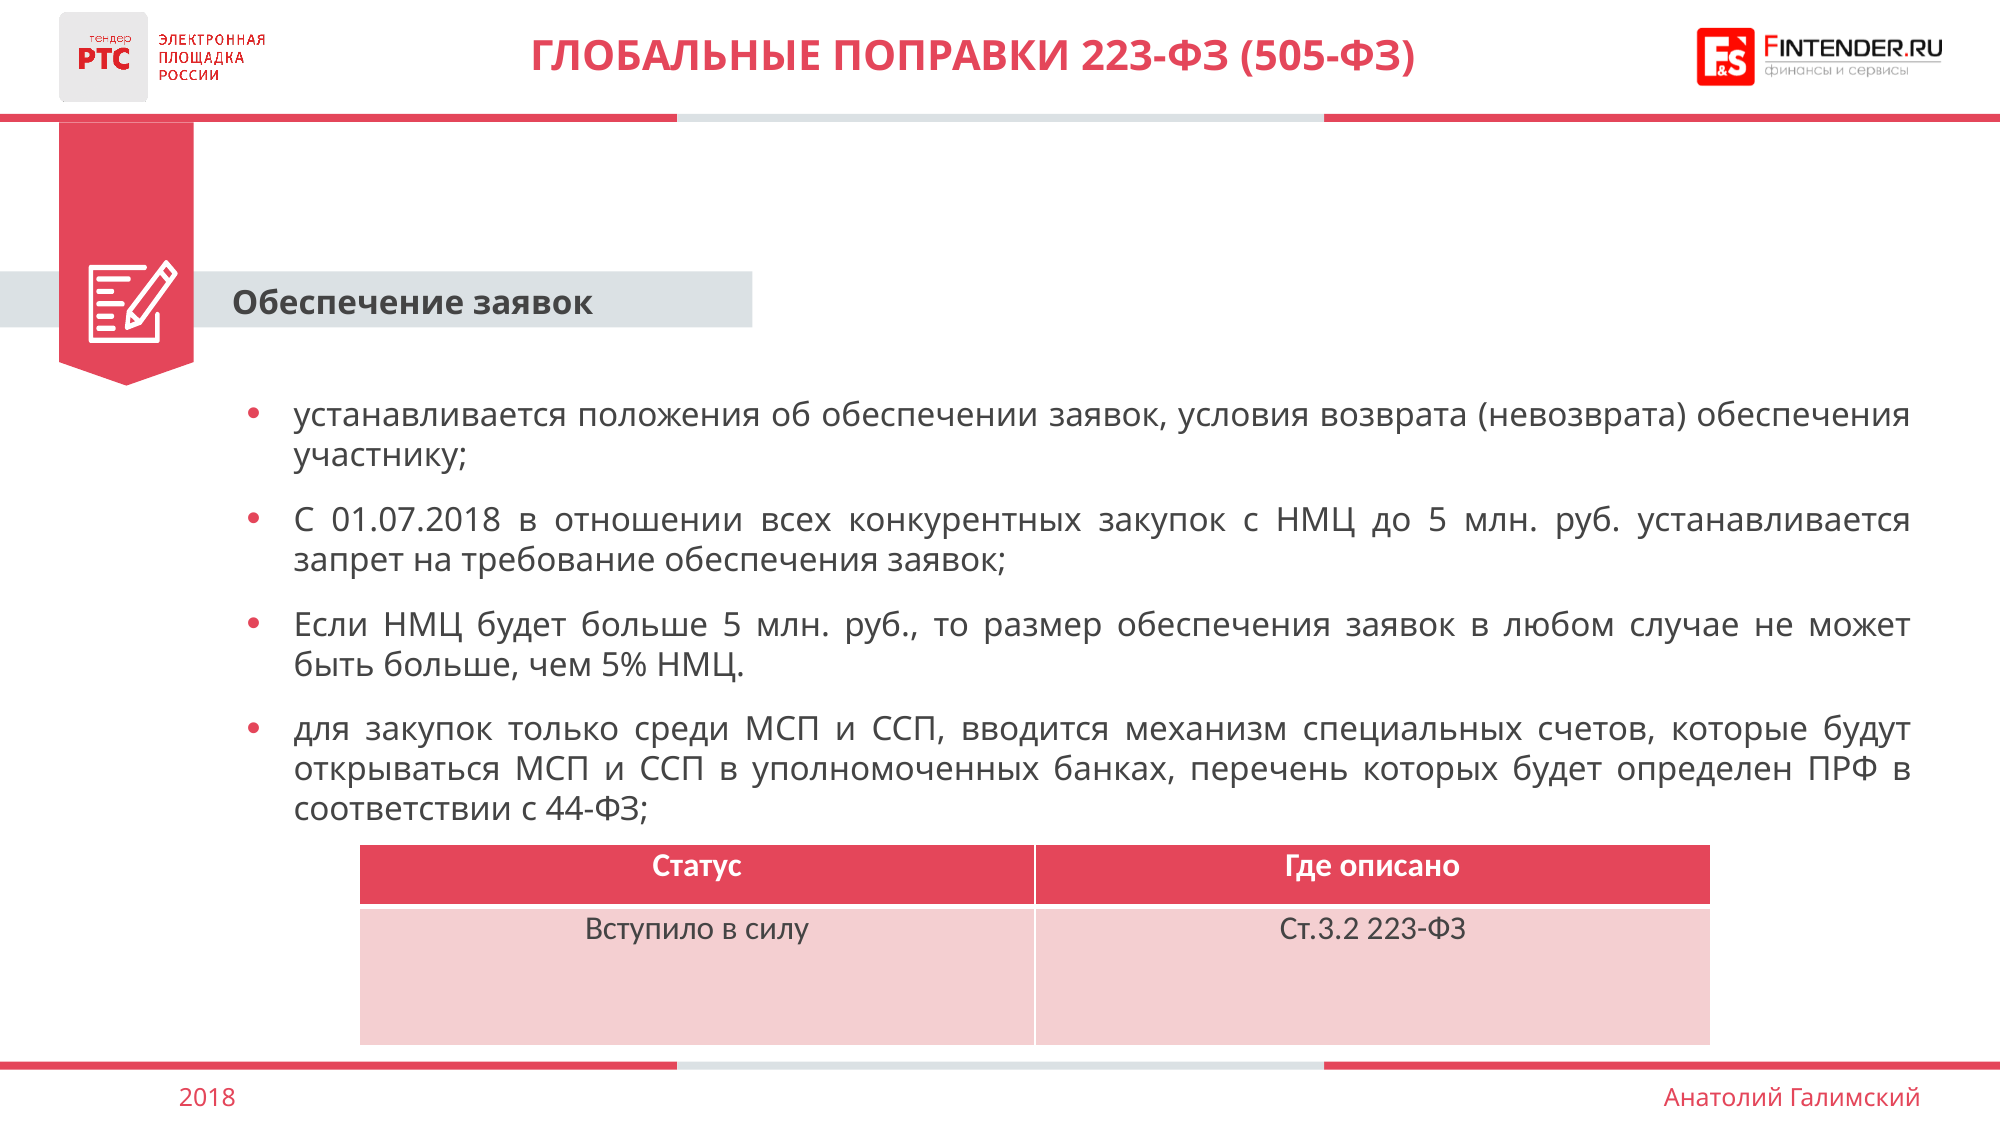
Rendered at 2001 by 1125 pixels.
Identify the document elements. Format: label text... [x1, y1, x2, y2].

title ГЛОБАЛЬНЫЕ ПОПРАВКИ 223-фз (505-фз) [294, 0, 1652, 114]
table_header Статус [360, 845, 1034, 904]
text_box 2018 [0, 1073, 415, 1119]
text_box [195, 270, 753, 328]
text_box [124, 260, 178, 330]
picture [1696, 18, 1942, 95]
table_header Где описано [1036, 845, 1710, 904]
table_cell Вступило в силу [360, 909, 1034, 1045]
picture [59, 12, 265, 102]
text_box [0, 270, 58, 328]
text_box устанавливается положения об обеспечении заявок, условия возврата (невозврата) обеспечения участнику; С 01.07.2018 в отношении всех конкурентных закупок с НМЦ до 5 млн. руб. устанавливается запрет на требование обеспечения заявок; Если НМЦ будет больше 5 млн. руб., то размер обеспечения заявок в любом случае не может быть больше, чем 5% НМЦ. для закупок только среди МСП и ССП, вводится механизм специальных счетов, которые будут открываться МСП и ССП в уполномоченных банках, перечень которых будет определен ПРФ в соответствии с 44-ФЗ; [231, 385, 1929, 835]
text_box Анатолий Галимский [1584, 1073, 2000, 1119]
text_box [58, 121, 195, 387]
text_box [88, 264, 160, 343]
text_box Обеспечение заявок [231, 281, 960, 322]
table_cell Ст.3.2 223-ФЗ [1036, 909, 1710, 1045]
